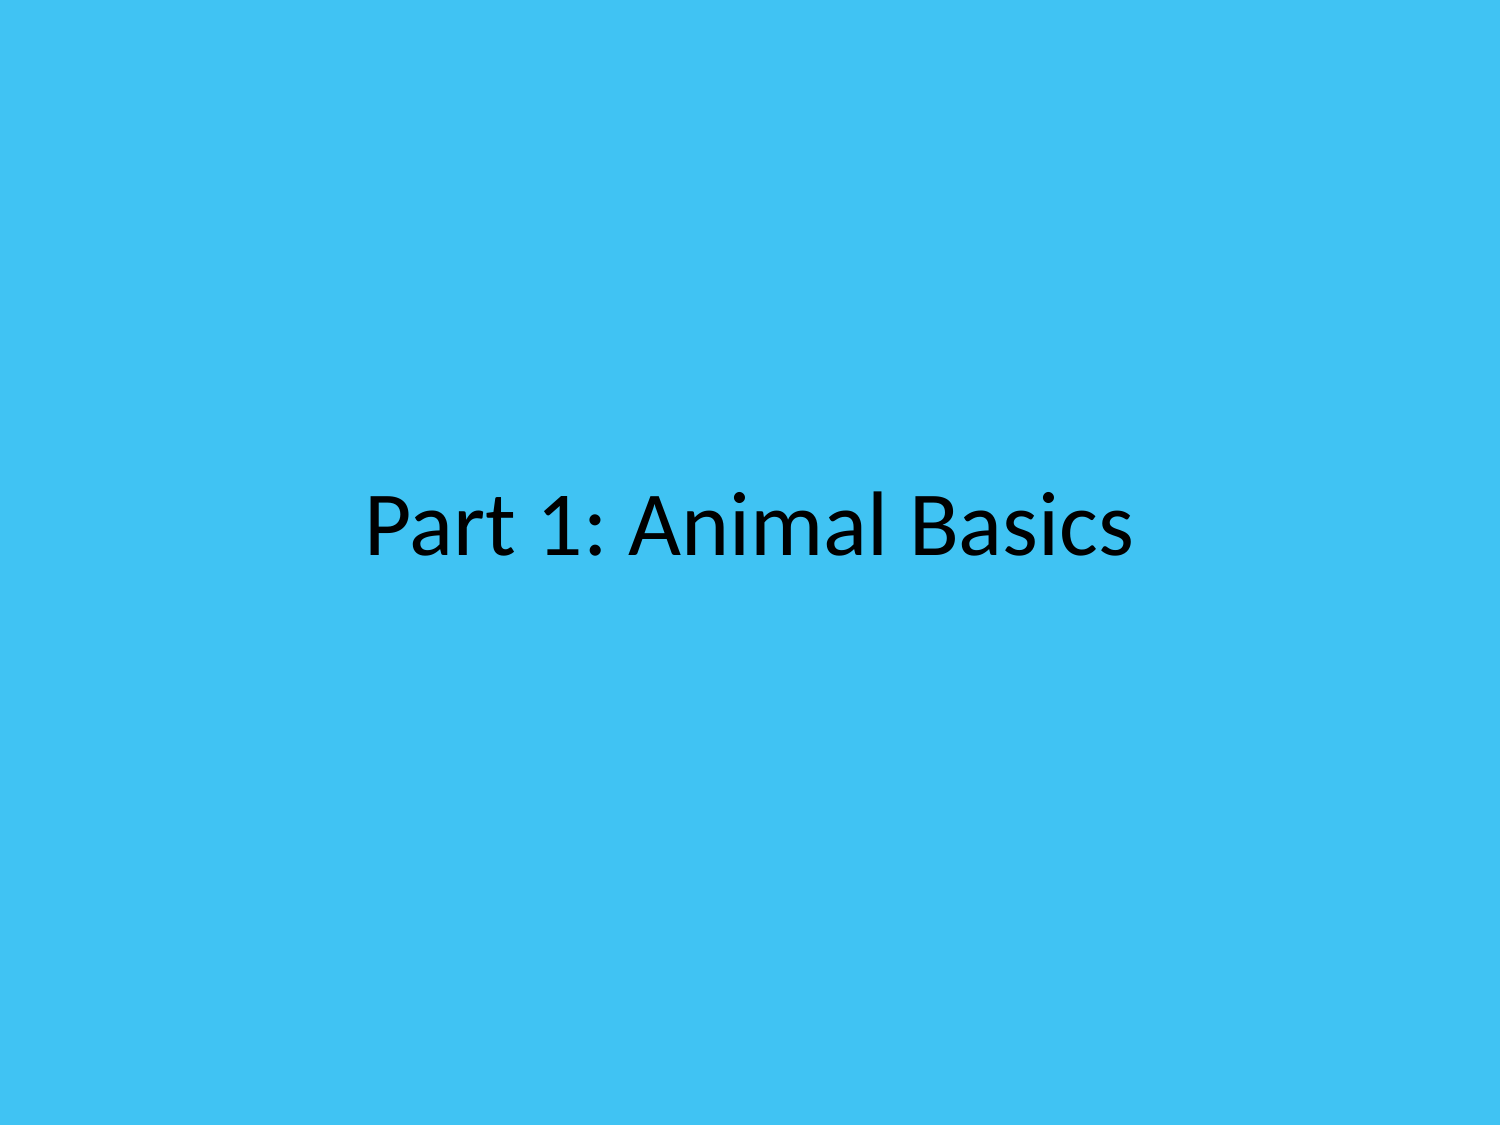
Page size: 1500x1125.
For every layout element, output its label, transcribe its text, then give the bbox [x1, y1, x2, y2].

title Part 1: Animal Basics [75, 425, 1425, 613]
